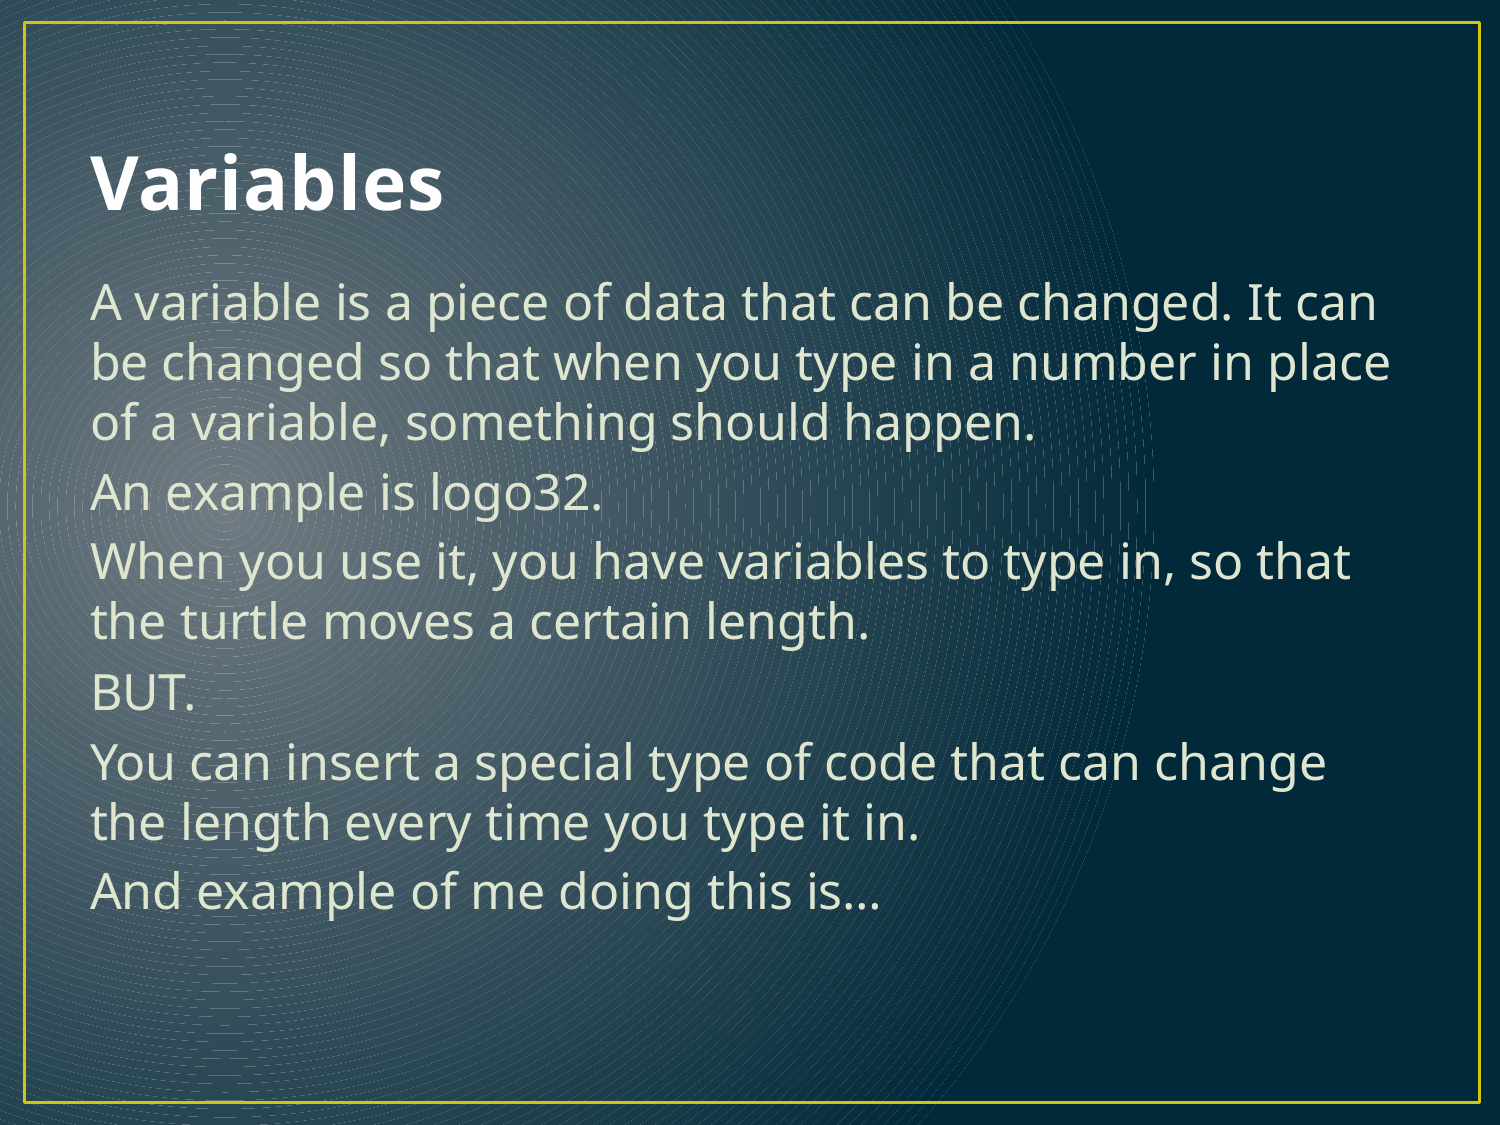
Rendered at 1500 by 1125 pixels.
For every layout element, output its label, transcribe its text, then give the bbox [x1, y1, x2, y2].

title Variables [75, 45, 1425, 233]
list A variable is a piece of data that can be changed. It can be changed so that when you type in a number in place of a variable, something should happen. An example is logo32. When you use it, you have variables to type in, so that the turtle moves a certain length. BUT. You can insert a special type of code that can change the length every time you type it in. And example of me doing this is… [75, 262, 1425, 1005]
